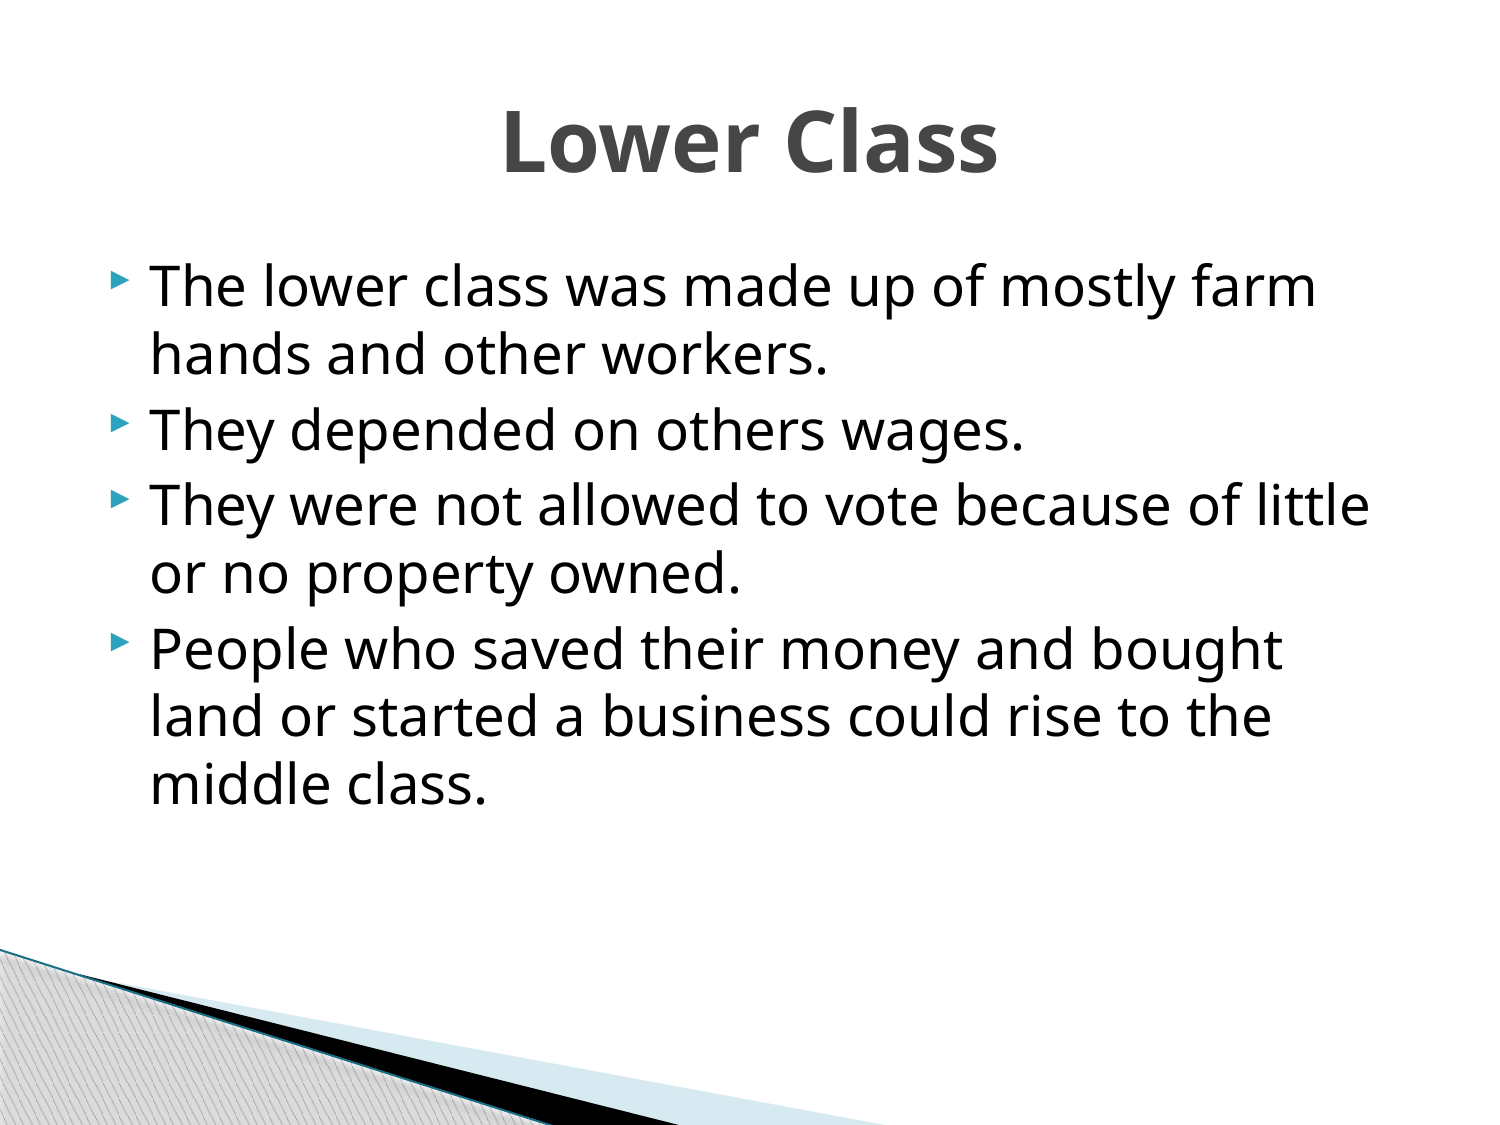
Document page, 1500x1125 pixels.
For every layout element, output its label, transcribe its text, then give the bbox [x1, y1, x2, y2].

title Lower Class [75, 45, 1425, 233]
list The lower class was made up of mostly farm hands and other workers. They depended on others wages. They were not allowed to vote because of little or no property owned. People who saved their money and bought land or started a business could rise to the middle class. [75, 243, 1425, 986]
